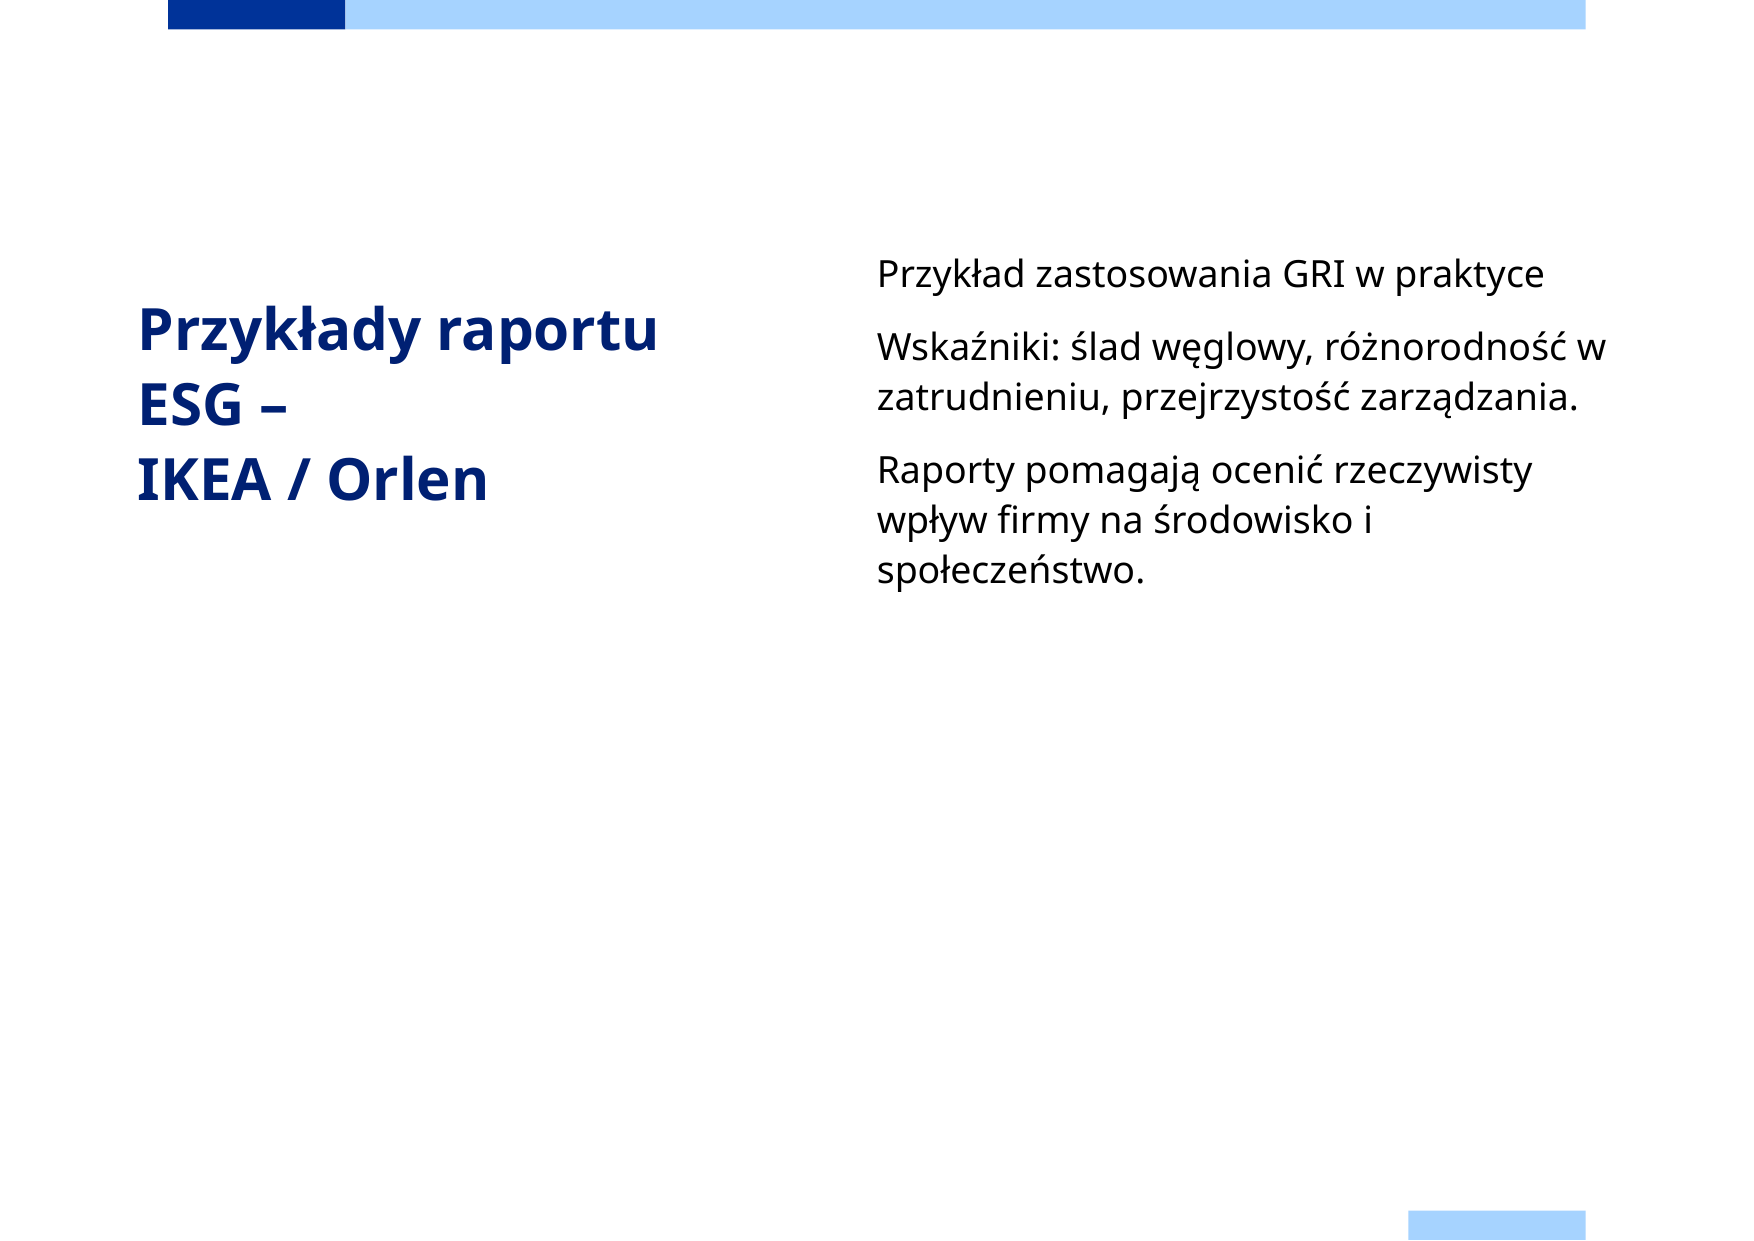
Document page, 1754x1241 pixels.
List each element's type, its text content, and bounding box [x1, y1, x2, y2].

list Przykład zastosowania GRI w praktyce Wskaźniki: ślad węglowy, różnorodność w zatrudnieniu, przejrzystość zarządzania. Raporty pomagają ocenić rzeczywisty wpływ firmy na środowisko i społeczeństwo. [876, 244, 1634, 949]
title Przykłady raportu ESG – IKEA / Orlen [137, 286, 704, 887]
